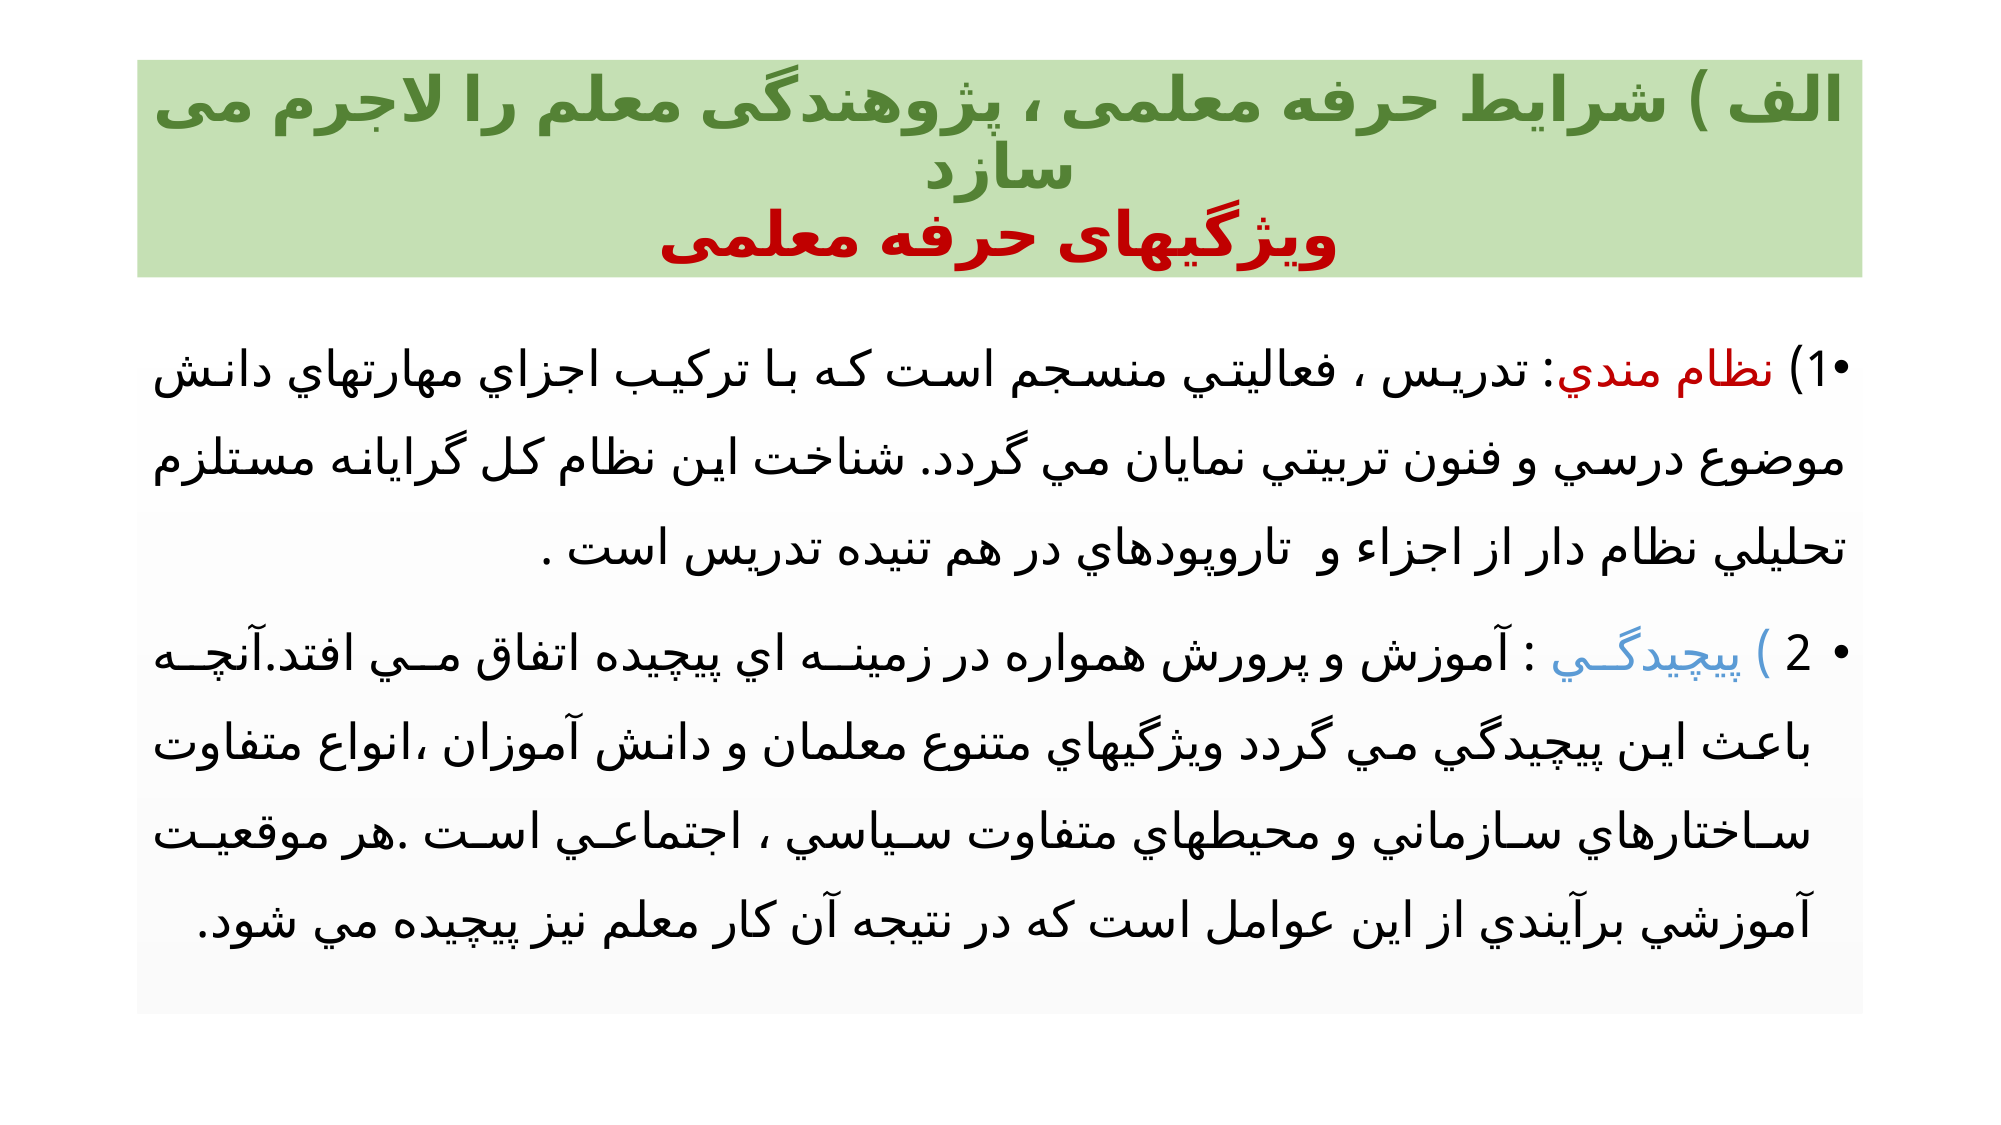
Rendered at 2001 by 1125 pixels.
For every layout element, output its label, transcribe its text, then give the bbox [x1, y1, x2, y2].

title الف ) شرایط حرفه معلمی ، پژوهندگی معلم را لاجرم می سازد ویژگیهای حرفه معلمی [137, 59, 1863, 278]
list 1) نظام مندي: تدريس ، فعاليتي منسجم است كه با تركيب اجزاي مهارتهاي دانش موضوع درسي و فنون تربيتي نمايان مي گردد. شناخت اين نظام كل گرايانه مستلزم تحليلي نظام دار از اجزاء و تاروپودهاي در هم تنيده تدريس است . 2 ) پيچيدگي : آموزش و پرورش همواره در زمينه اي پيچيده اتفاق مي افتد.آنچه باعث اين پيچيدگي مي گردد ويژگيهاي متنوع معلمان و دانش آموزان ،انواع متفاوت ساختارهاي سازماني و محيطهاي متفاوت سياسي ، اجتماعي است .هر موقعيت آموزشي برآيندي از اين عوامل است كه در نتيجه آن كار معلم نيز پيچيده مي شود. [137, 299, 1863, 1014]
